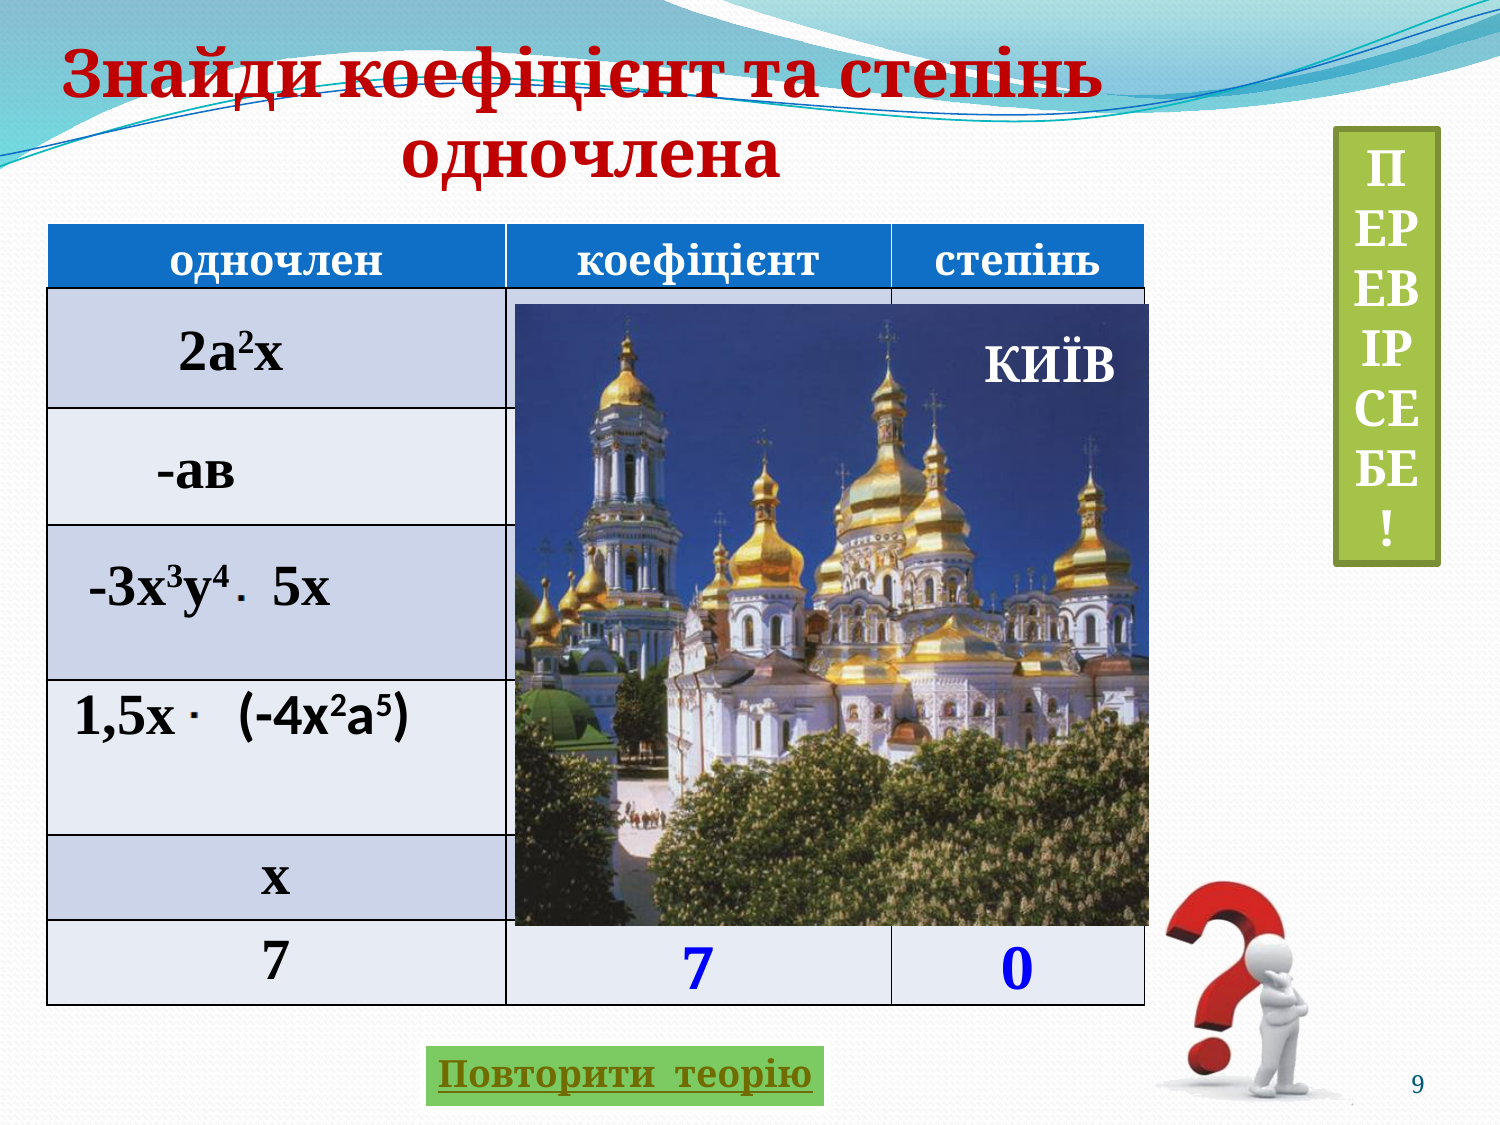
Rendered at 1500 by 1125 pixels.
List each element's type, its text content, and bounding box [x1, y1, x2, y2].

table_cell [48, 289, 505, 407]
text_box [51, 422, 58, 524]
text_box ПЕРЕВІР СЕБЕ! [1334, 127, 1440, 566]
table_cell [48, 681, 505, 834]
table_cell 0 [892, 938, 1106, 1004]
text_box Знайди коефіцієнт та степінь одночлена [46, 23, 1120, 199]
text_box [507, 409, 511, 421]
table_cell 2 [507, 289, 891, 407]
text_box Якщо набратися терпіння та виявити старанність, то посіяне насіння знань обов'язково дасть добрі результати. [51, 681, 505, 772]
table_header одночлен [48, 224, 505, 287]
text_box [515, 304, 1149, 926]
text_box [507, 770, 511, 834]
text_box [58, 421, 508, 759]
table_header степінь [892, 224, 1144, 287]
table_header коефіцієнт [507, 224, 891, 287]
text_box [508, 305, 515, 407]
table_cell 7 [507, 921, 891, 1004]
picture [1113, 866, 1372, 1125]
table_cell х [48, 836, 505, 919]
slide_number 9 [1378, 1042, 1425, 1103]
table_cell [48, 409, 505, 524]
text_box 2а2х [163, 305, 317, 390]
table_cell 7 [48, 921, 505, 1004]
text_box Повторити теорію [420, 1040, 831, 1112]
table_cell 2+1=3 [892, 289, 1144, 303]
